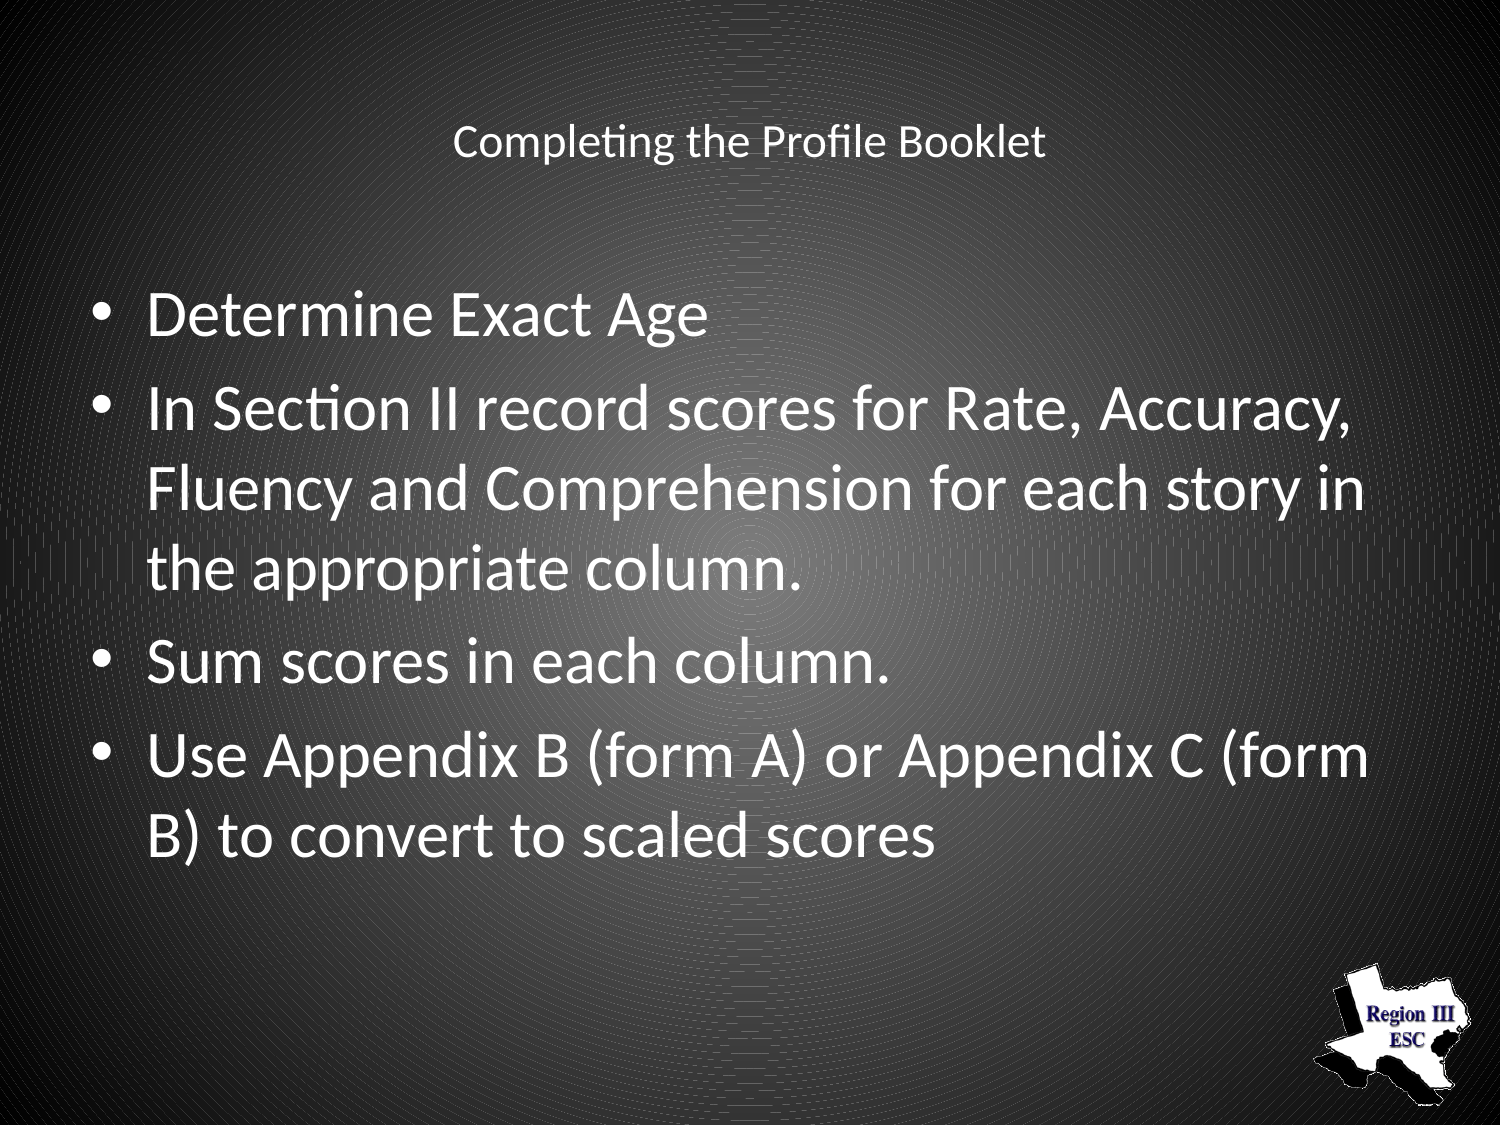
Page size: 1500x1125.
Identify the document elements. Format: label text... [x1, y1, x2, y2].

title Completing the Profile Booklet [75, 45, 1425, 233]
footer [512, 1042, 988, 1103]
list Determine Exact Age In Section II record scores for Rate, Accuracy, Fluency and Comprehension for each story in the appropriate column. Sum scores in each column. Use Appendix B (form A) or Appendix C (form B) to convert to scaled scores [75, 262, 1425, 1005]
picture [1312, 962, 1472, 1108]
